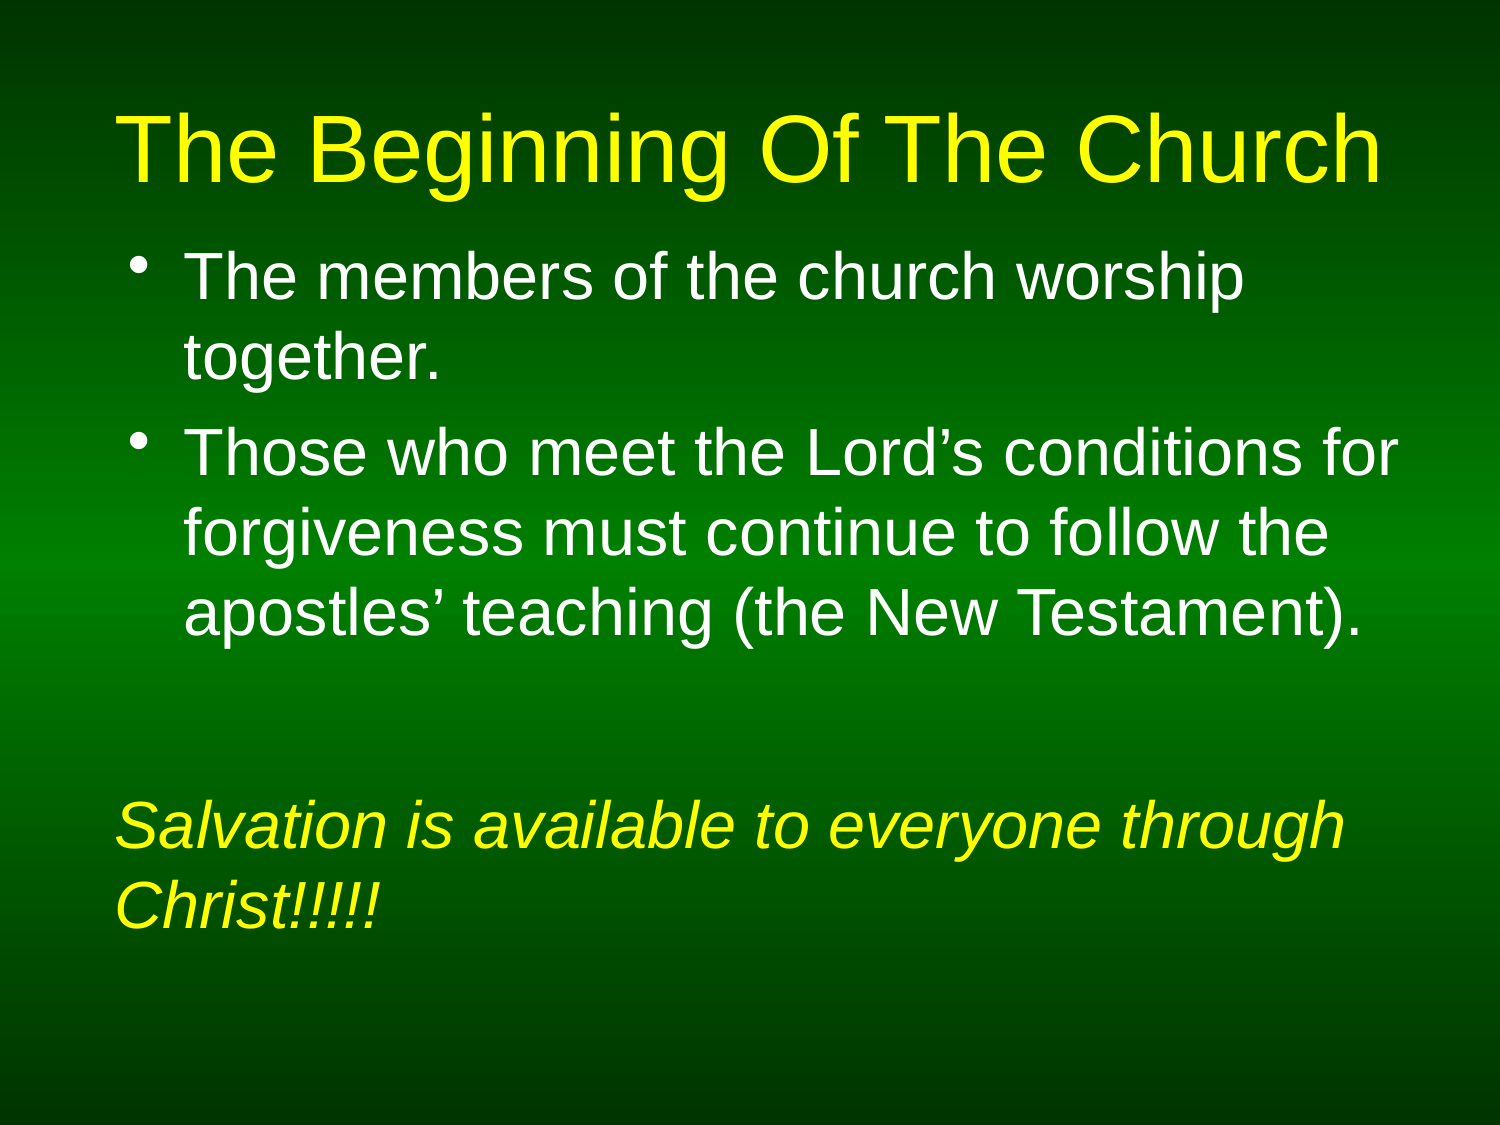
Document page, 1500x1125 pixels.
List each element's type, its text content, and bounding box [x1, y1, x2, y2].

text_box Salvation is available to everyone through Christ!!!!! [99, 774, 1388, 950]
title The Beginning Of The Church [37, 50, 1463, 238]
list The members of the church worship together. Those who meet the Lord’s conditions for forgiveness must continue to follow the apostles’ teaching (the New Testament). [112, 224, 1463, 800]
